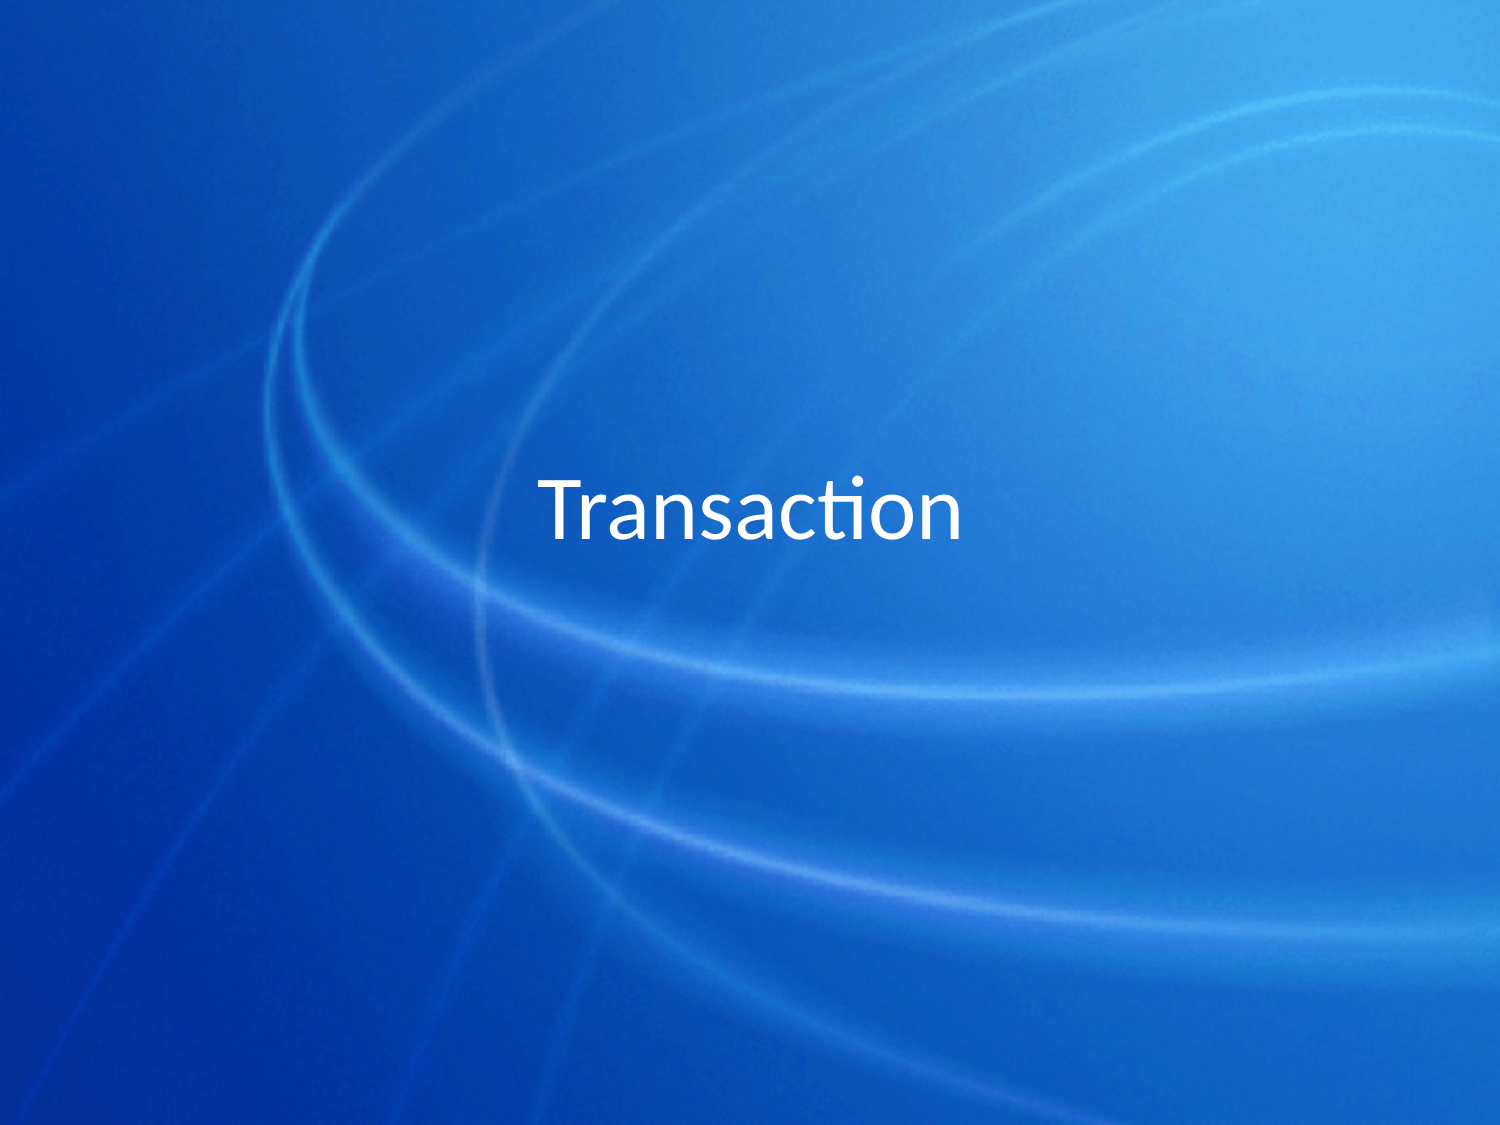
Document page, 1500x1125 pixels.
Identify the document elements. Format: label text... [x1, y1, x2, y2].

title Transaction [76, 408, 1427, 597]
picture [0, 0, 1500, 1125]
